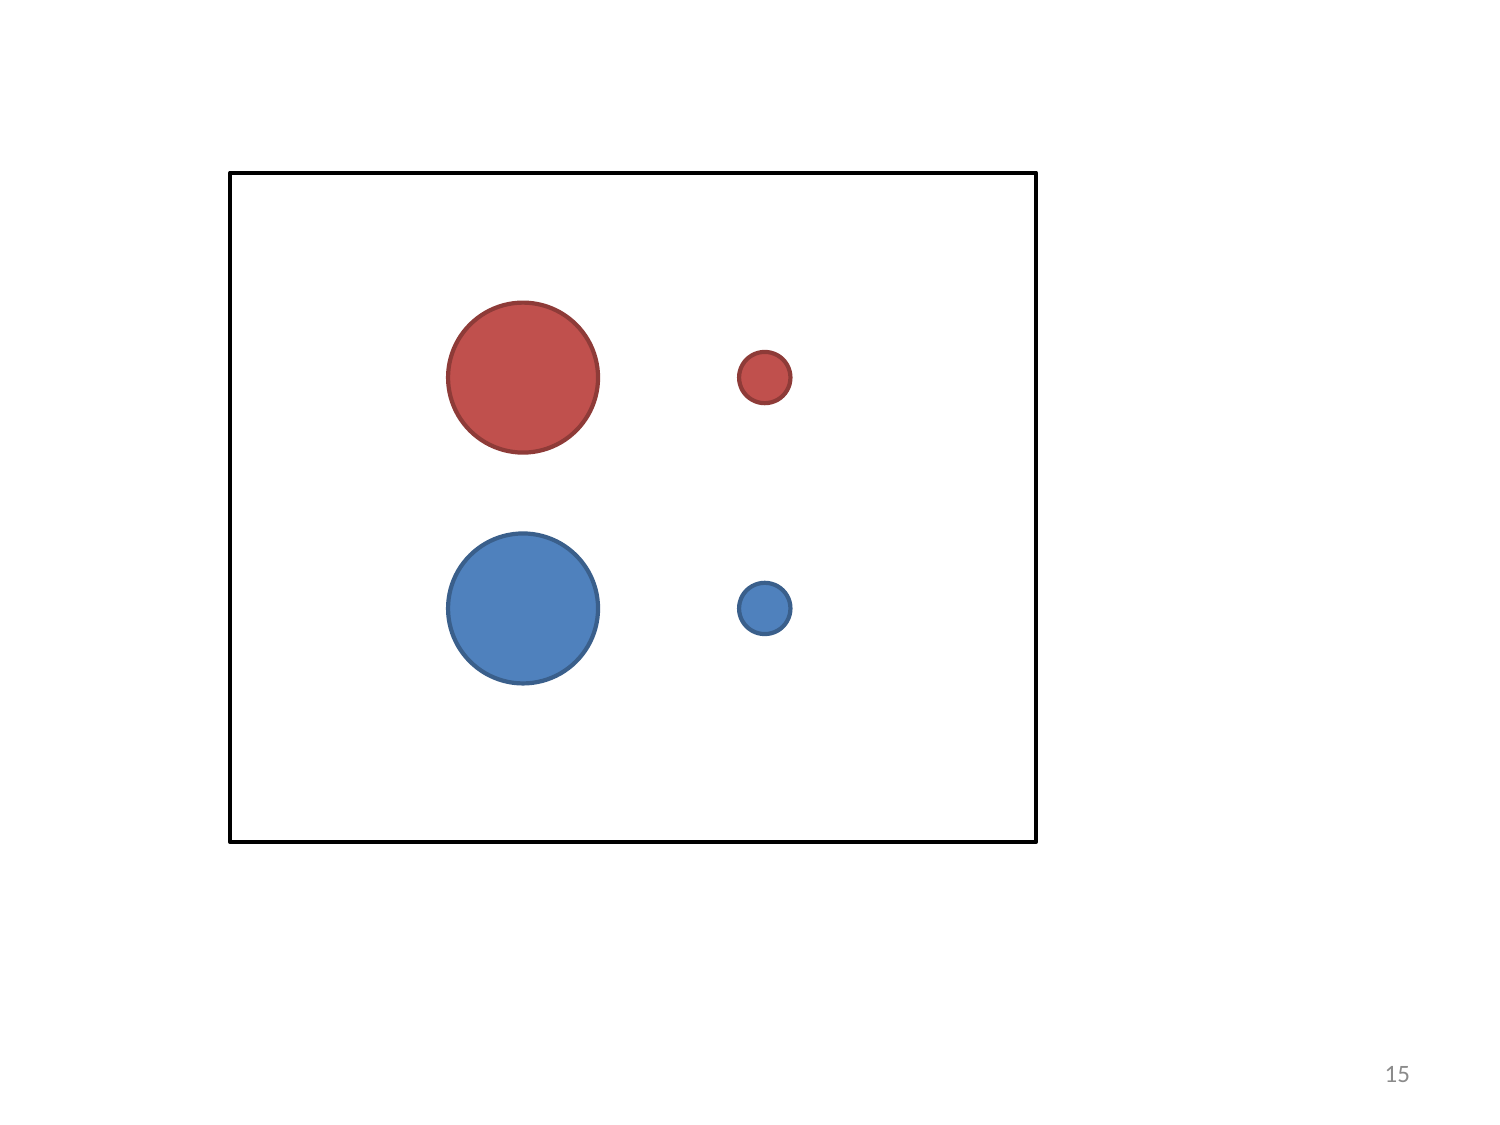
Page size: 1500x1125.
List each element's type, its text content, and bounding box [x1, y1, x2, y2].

text_box [228, 171, 1038, 844]
text_box [445, 531, 601, 686]
text_box [445, 300, 601, 455]
text_box [736, 580, 793, 637]
slide_number 15 [1074, 1042, 1425, 1103]
text_box [736, 349, 793, 406]
